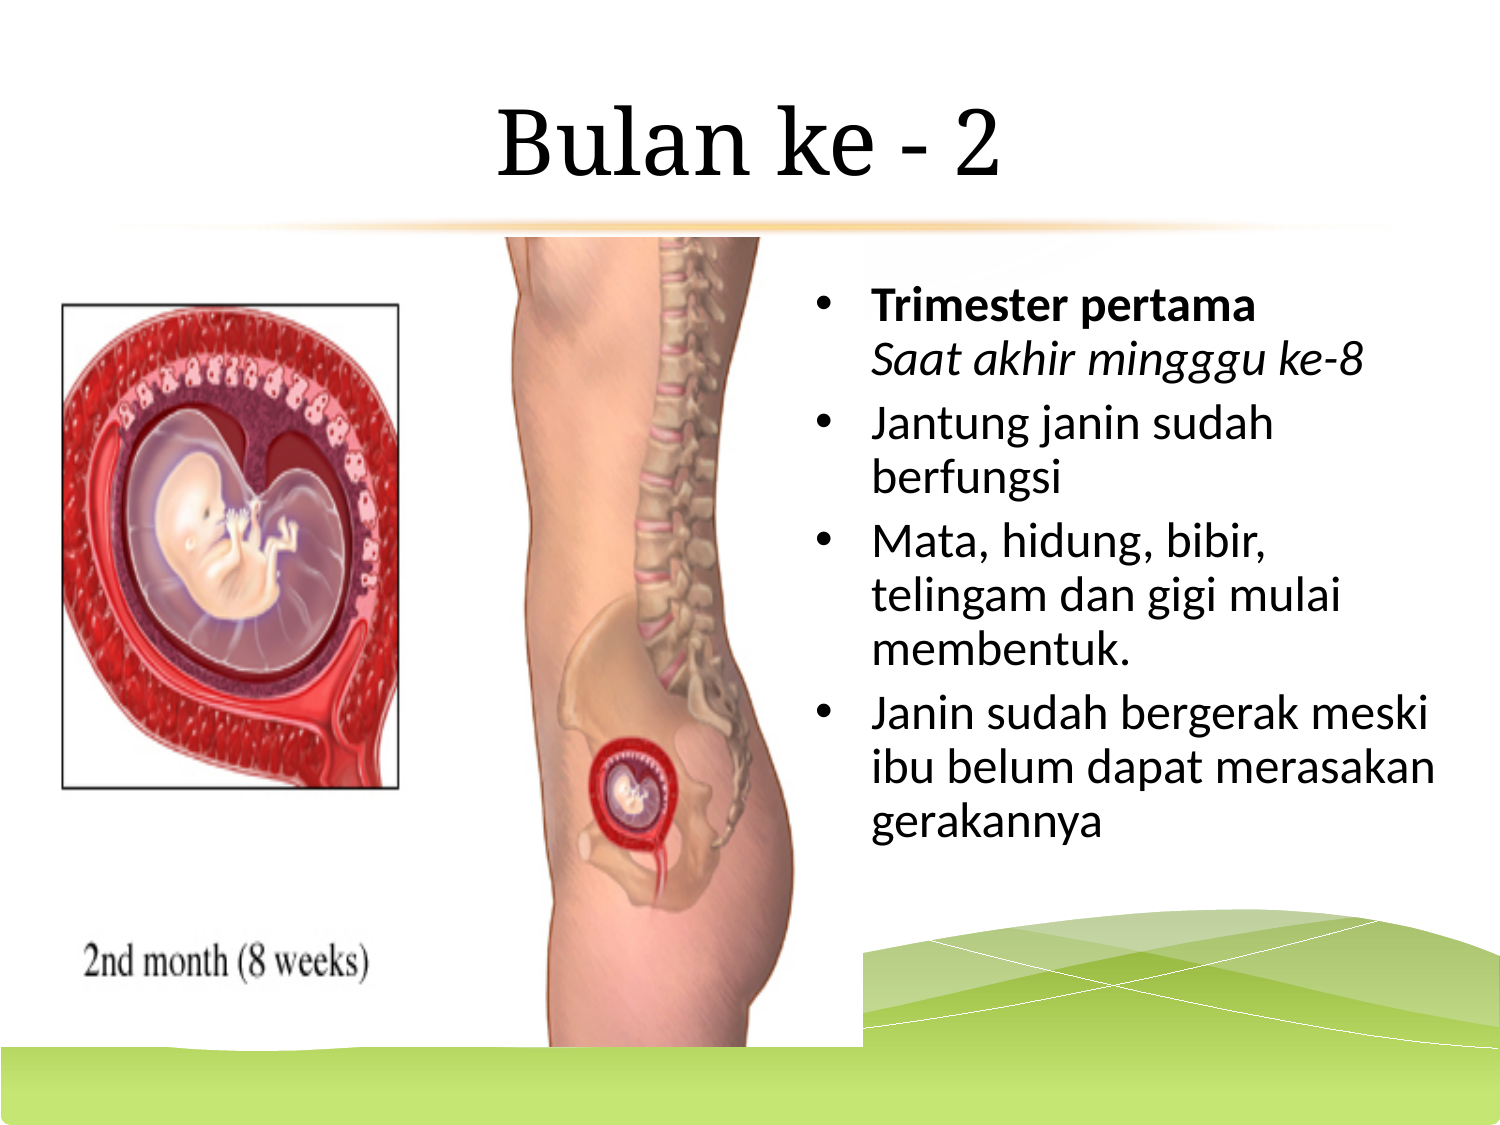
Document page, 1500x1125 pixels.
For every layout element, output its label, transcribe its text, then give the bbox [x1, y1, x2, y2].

picture [0, 87, 1500, 1125]
title Bulan ke - 2 [75, 45, 1425, 233]
list Trimester pertama Saat akhir mingggu ke-8 Jantung janin sudah berfungsi Mata, hidung, bibir, telingam dan gigi mulai membentuk. Janin sudah bergerak meski ibu belum dapat merasakan gerakannya [866, 270, 1463, 1014]
